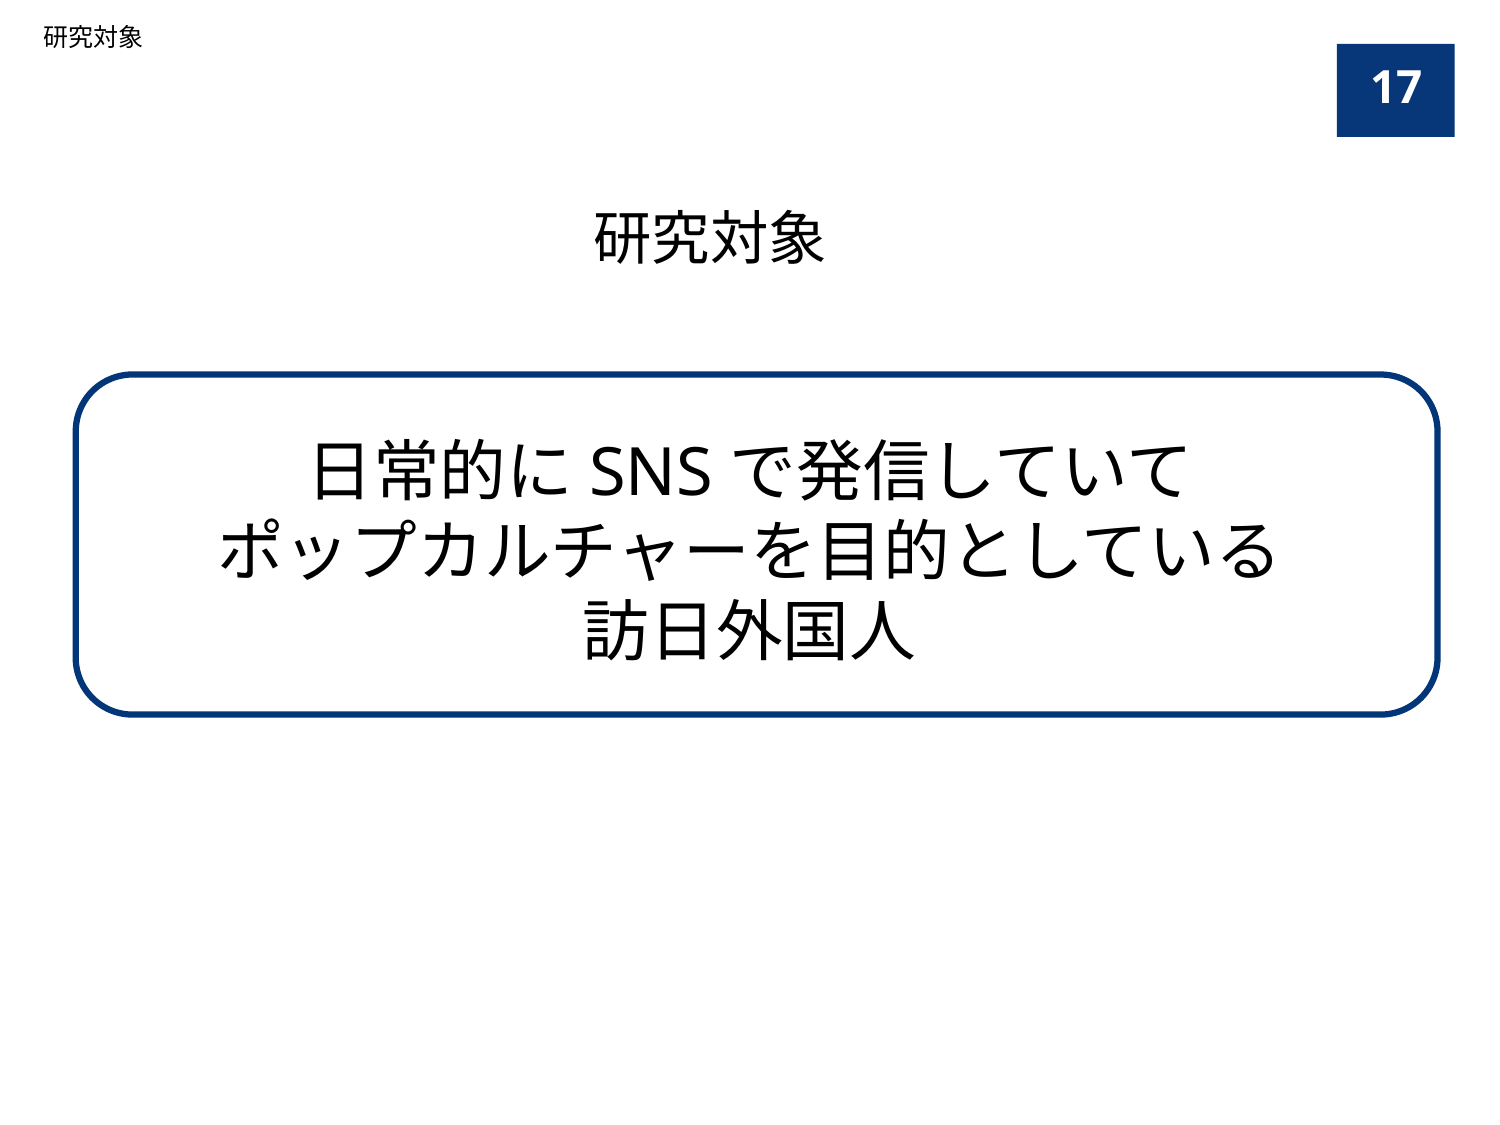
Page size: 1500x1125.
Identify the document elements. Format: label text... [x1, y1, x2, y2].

text_box 研究対象 [504, 193, 916, 279]
slide_number 17 [1354, 59, 1438, 120]
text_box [75, 373, 1438, 716]
text_box 研究対象 [28, 13, 311, 59]
